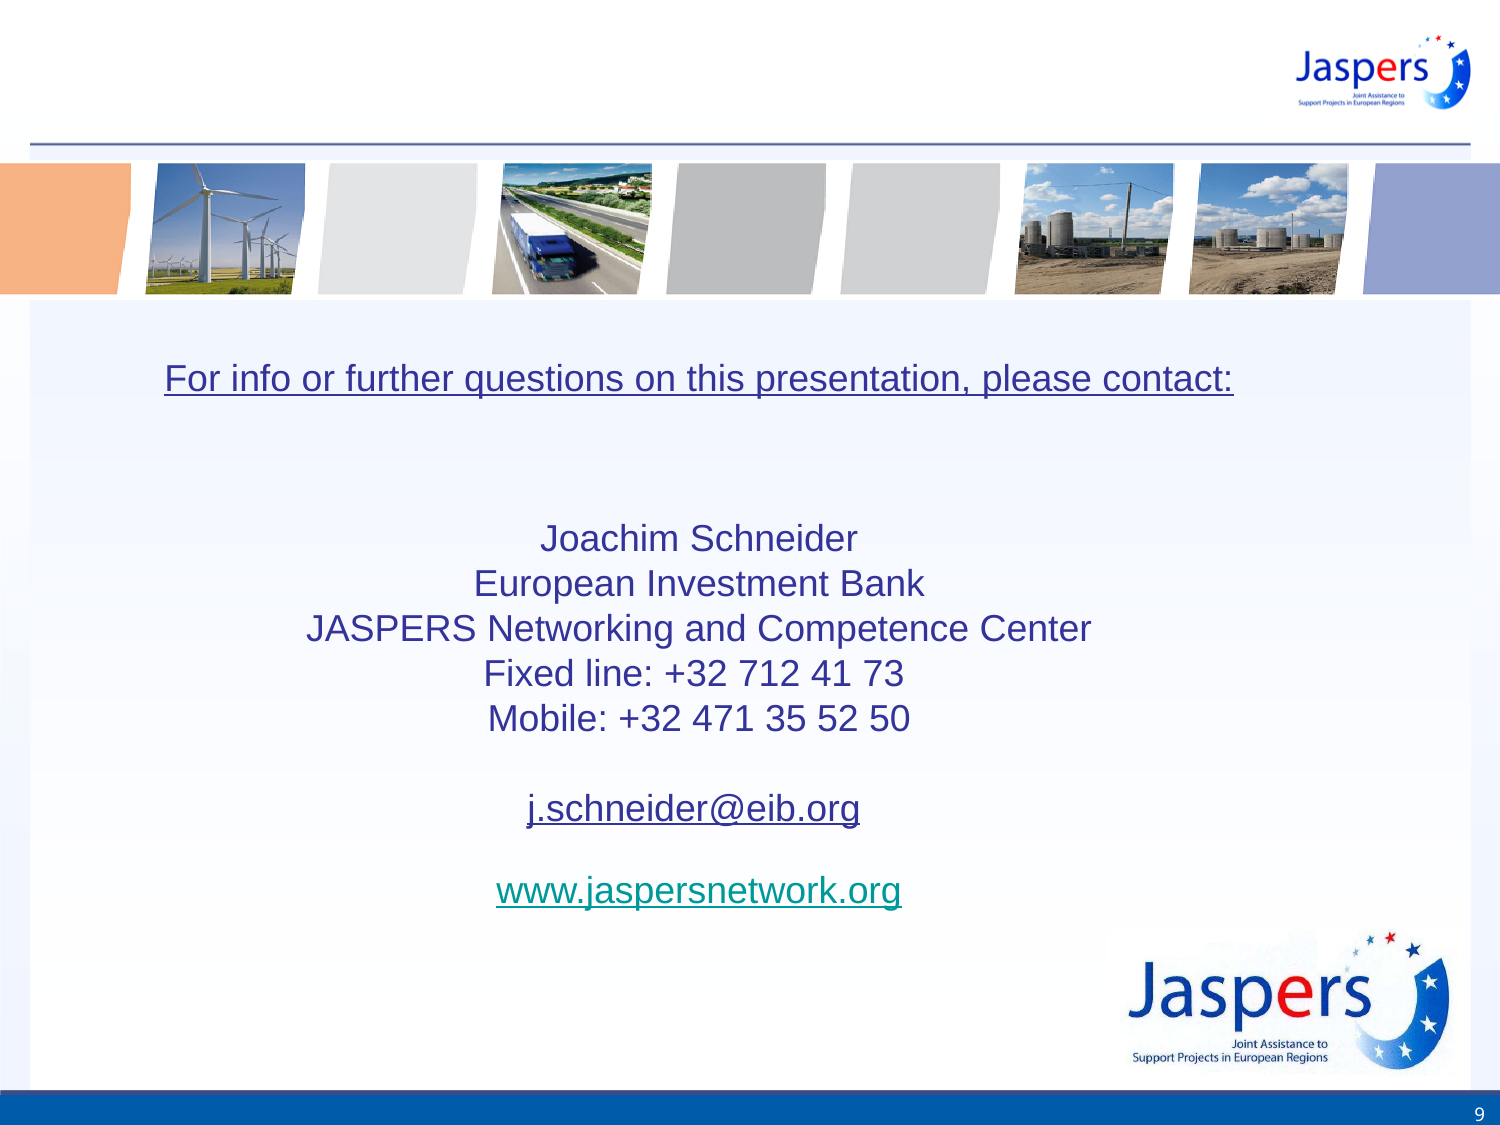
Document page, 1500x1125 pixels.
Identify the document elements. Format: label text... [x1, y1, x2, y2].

text_box For info or further questions on this presentation, please contact: Joachim Schneider European Investment Bank JASPERS Networking and Competence Center Fixed line: +32 712 41 73 Mobile: +32 471 35 52 50 j.schneider@eib.org www.jaspersnetwork.org [0, 309, 1399, 1047]
picture [0, 0, 1500, 1125]
